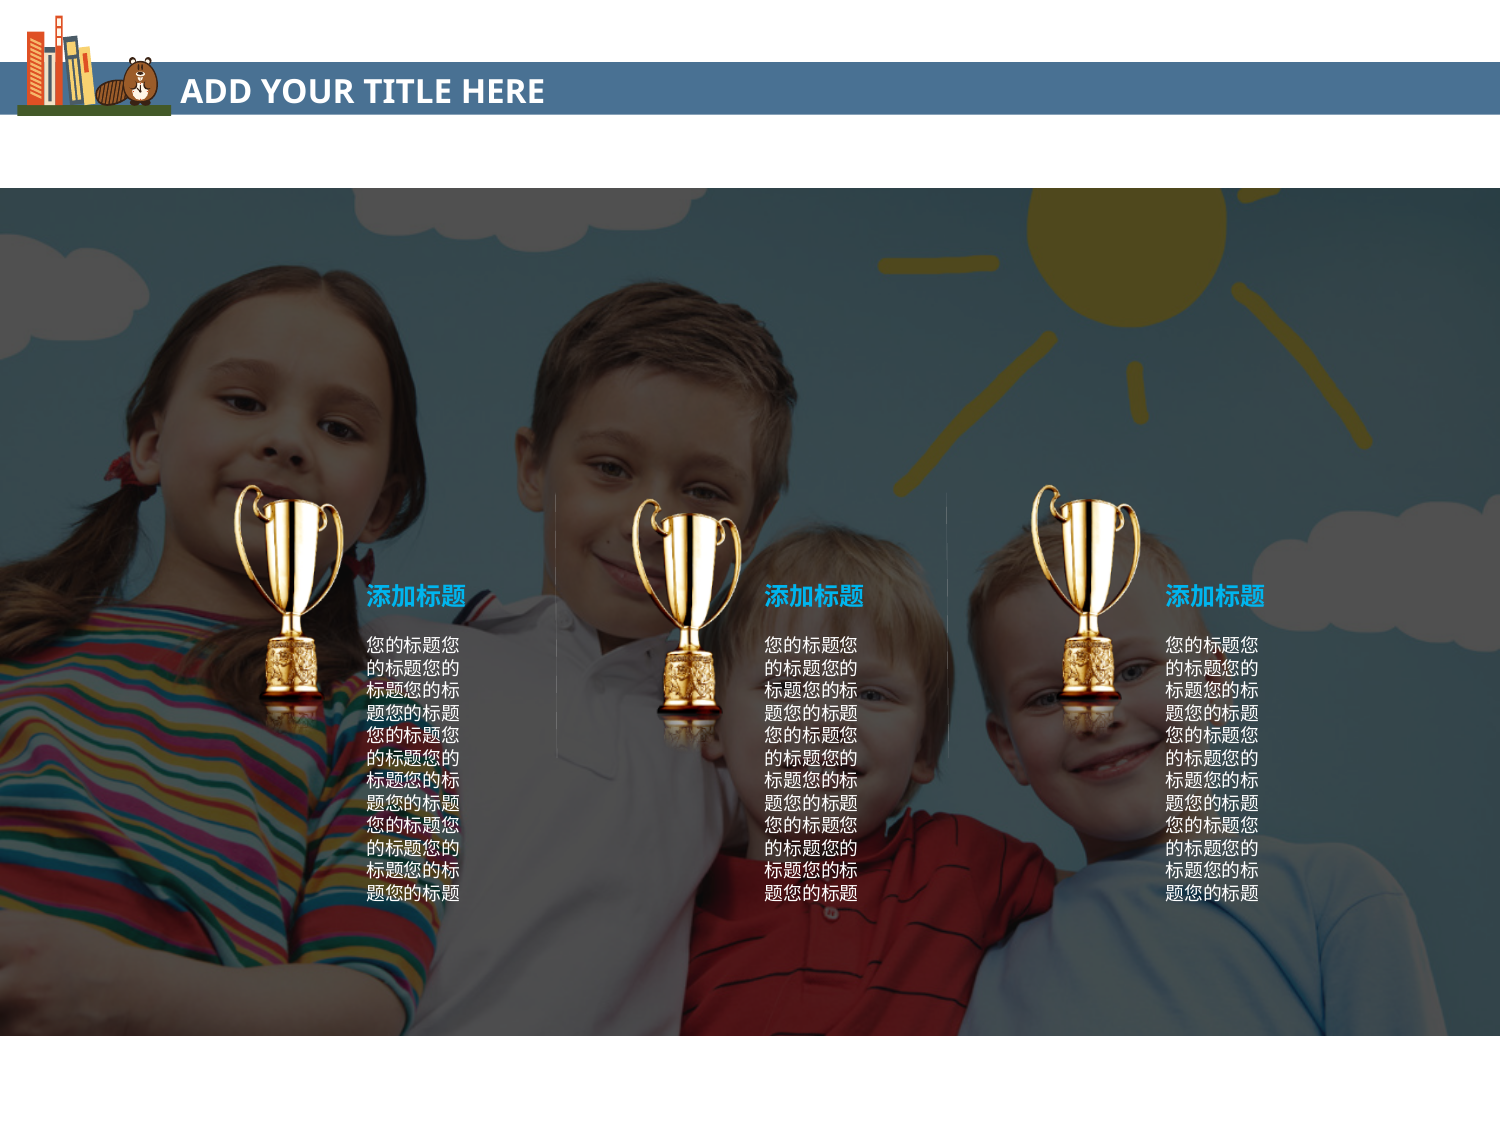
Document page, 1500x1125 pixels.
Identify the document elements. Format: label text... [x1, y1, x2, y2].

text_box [351, 572, 524, 915]
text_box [1150, 572, 1323, 915]
text_box [172, 61, 1500, 116]
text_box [17, 15, 172, 117]
picture [0, 188, 1500, 1036]
text_box [0, 61, 17, 116]
text_box ADD YOUR TITLE HERE [165, 63, 645, 118]
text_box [749, 572, 922, 915]
